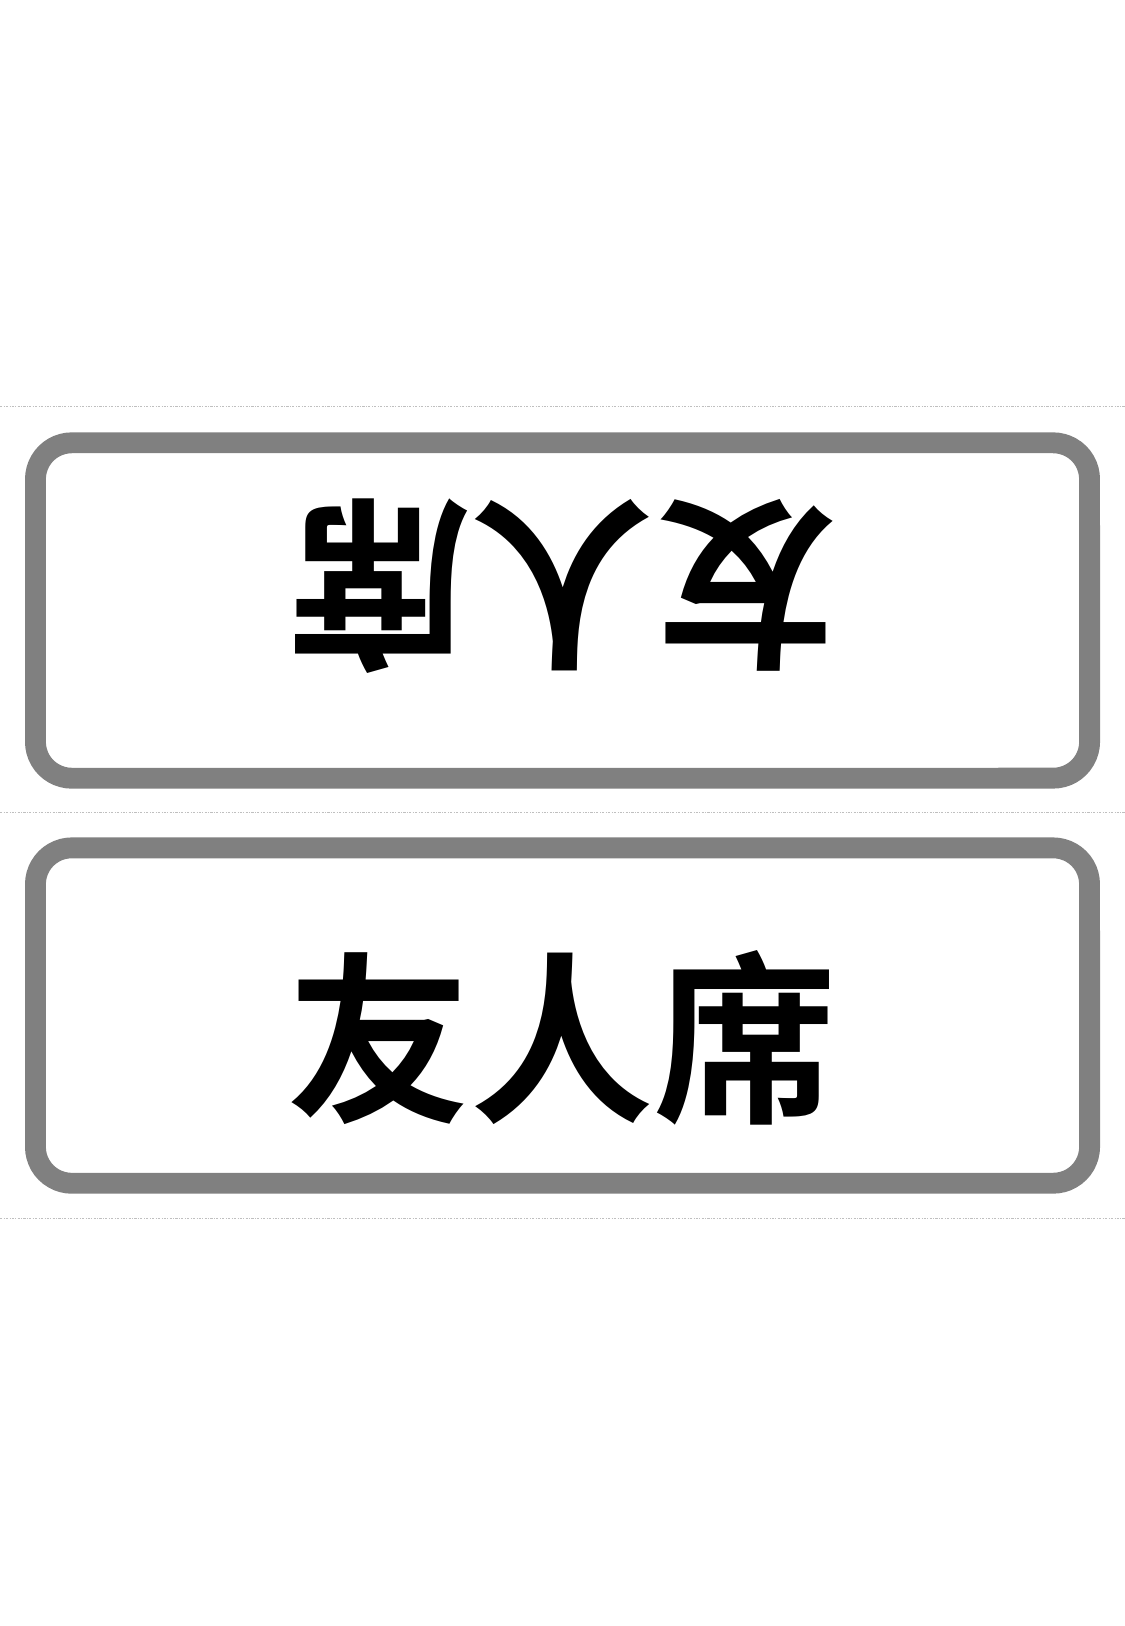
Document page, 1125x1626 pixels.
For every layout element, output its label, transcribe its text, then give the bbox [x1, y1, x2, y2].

text_box 友人席 [272, 471, 853, 707]
text_box [34, 846, 1091, 1185]
text_box [34, 441, 1091, 780]
text_box 友人席 [272, 917, 853, 1153]
